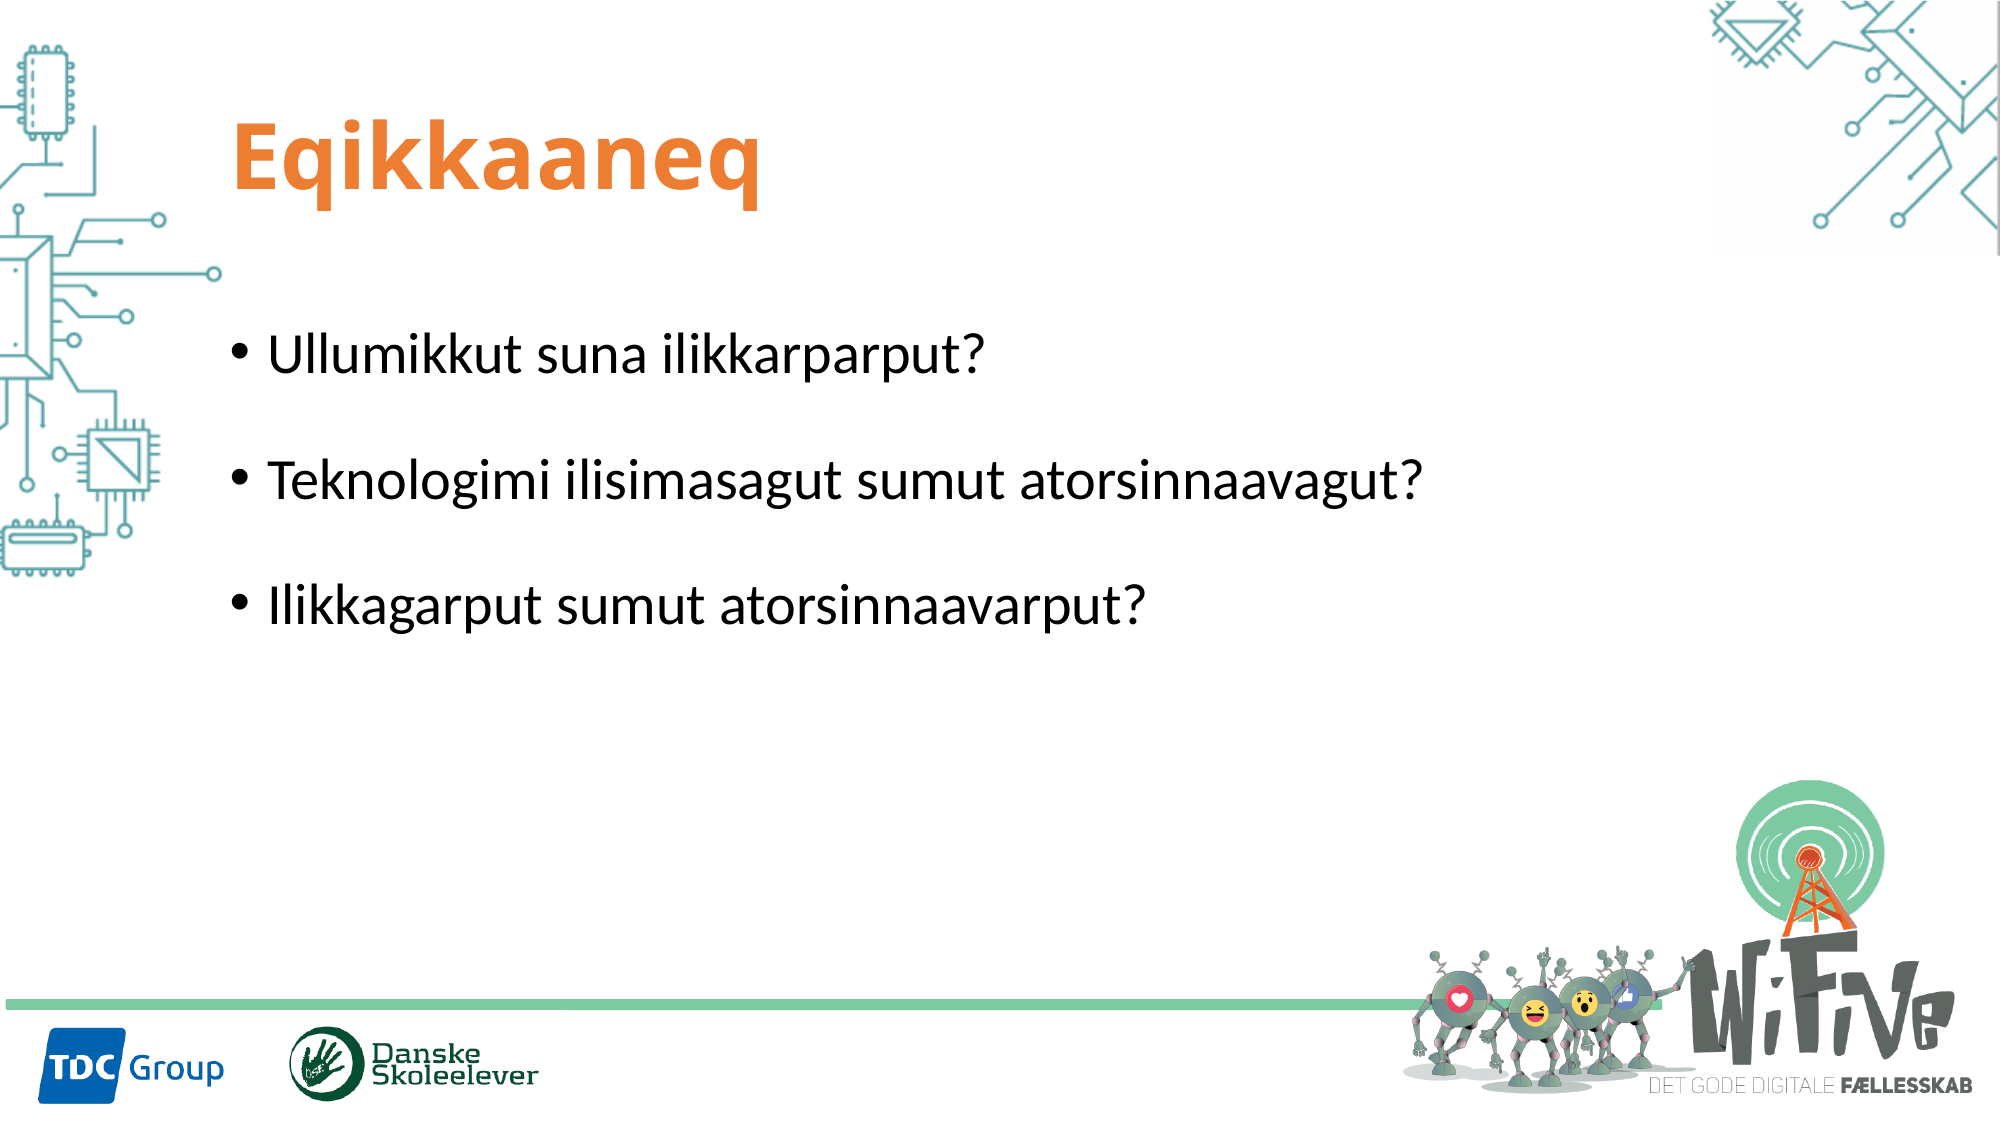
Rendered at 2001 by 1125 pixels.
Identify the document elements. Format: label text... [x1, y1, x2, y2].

picture [1708, 1, 1999, 255]
picture [1341, 755, 1984, 1125]
title Eqikkaaneq [214, 51, 1940, 269]
picture [0, 1010, 566, 1116]
picture [0, 0, 233, 605]
list Ullumikkut suna ilikkarparput? Teknologimi ilisimasagut sumut atorsinnaavagut? Ilikkagarput sumut atorsinnaavarput? [214, 272, 1940, 987]
